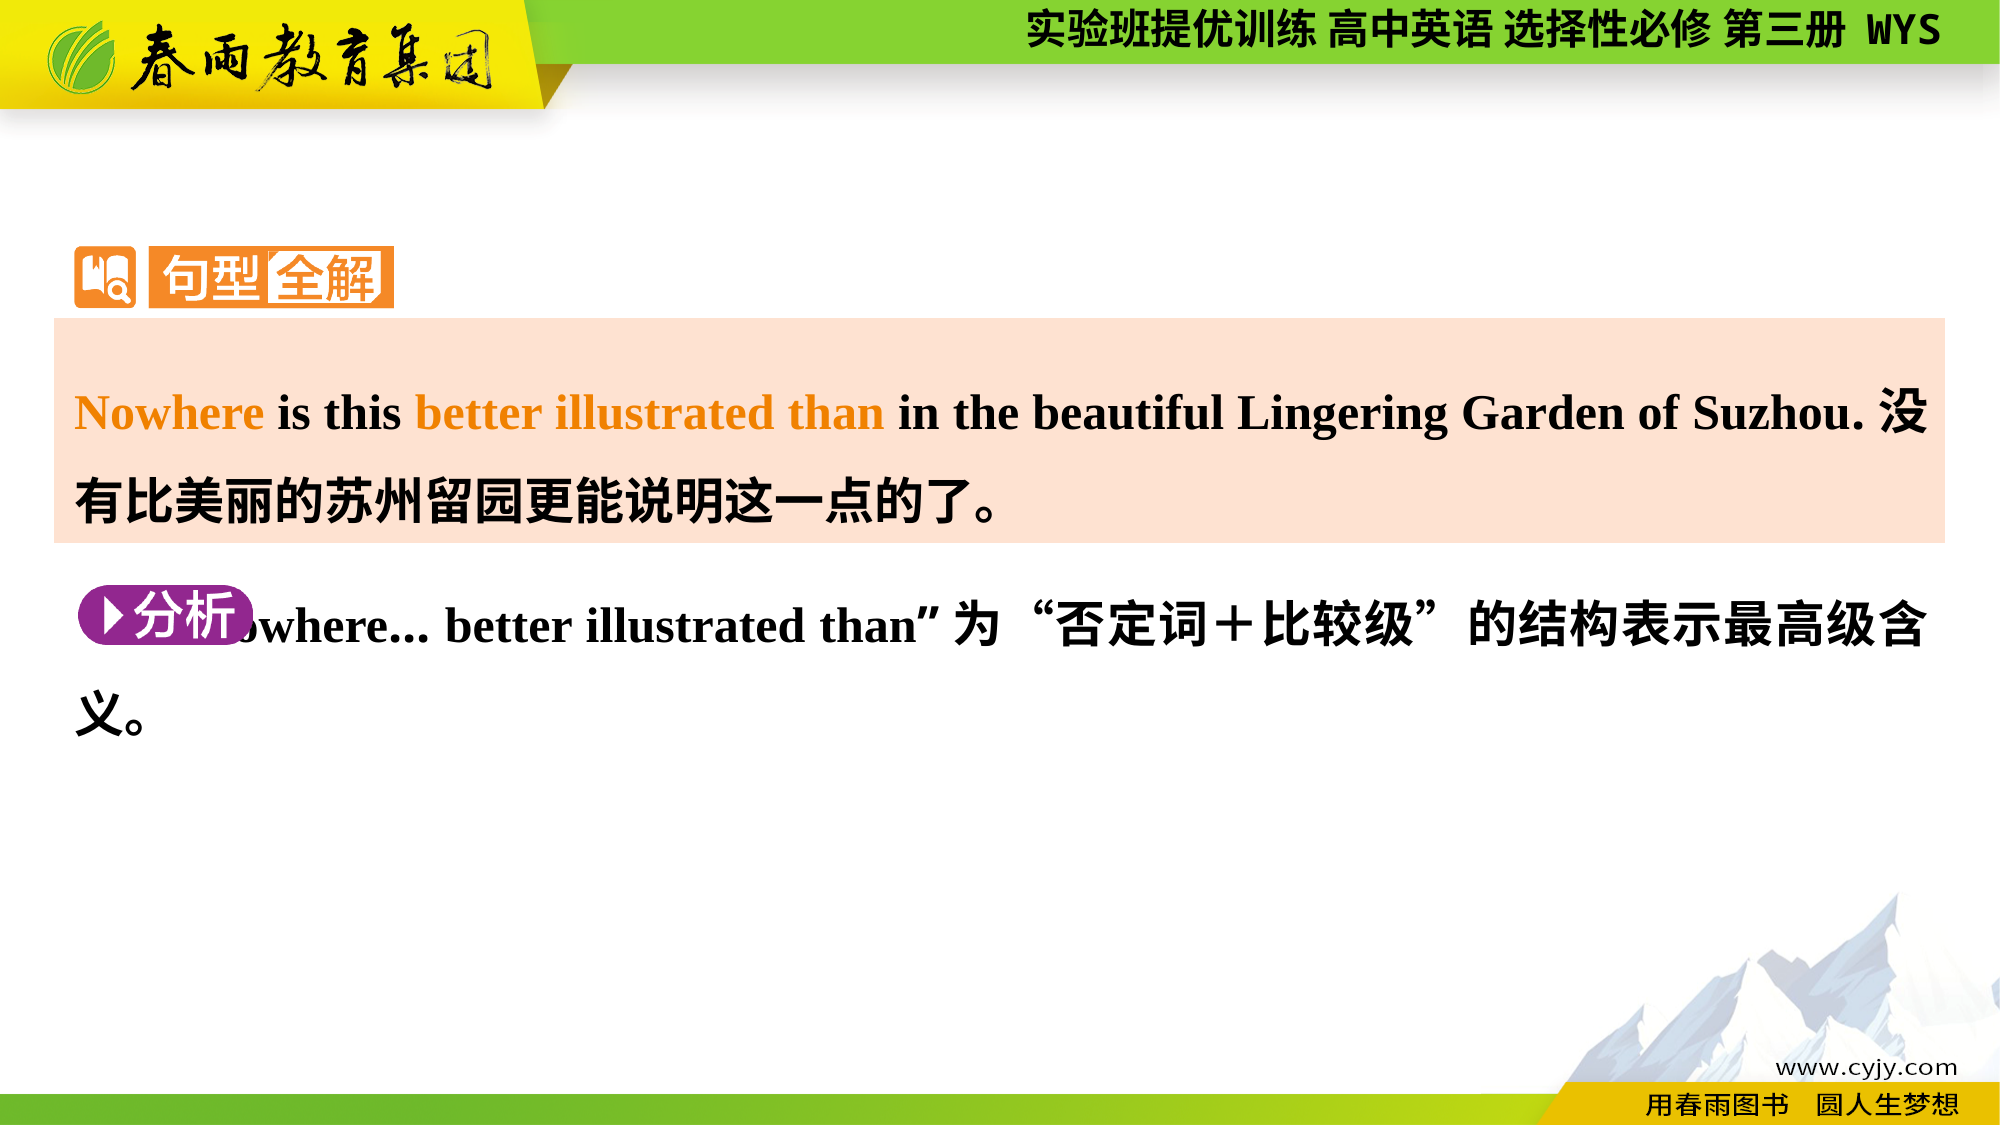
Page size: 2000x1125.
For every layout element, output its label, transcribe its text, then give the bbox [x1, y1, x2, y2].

picture [0, 0, 2000, 1125]
text_box “Nowhere... better illustrated than”为“否定词＋比较级”的结构表示最高级含义。 [59, 554, 1944, 750]
